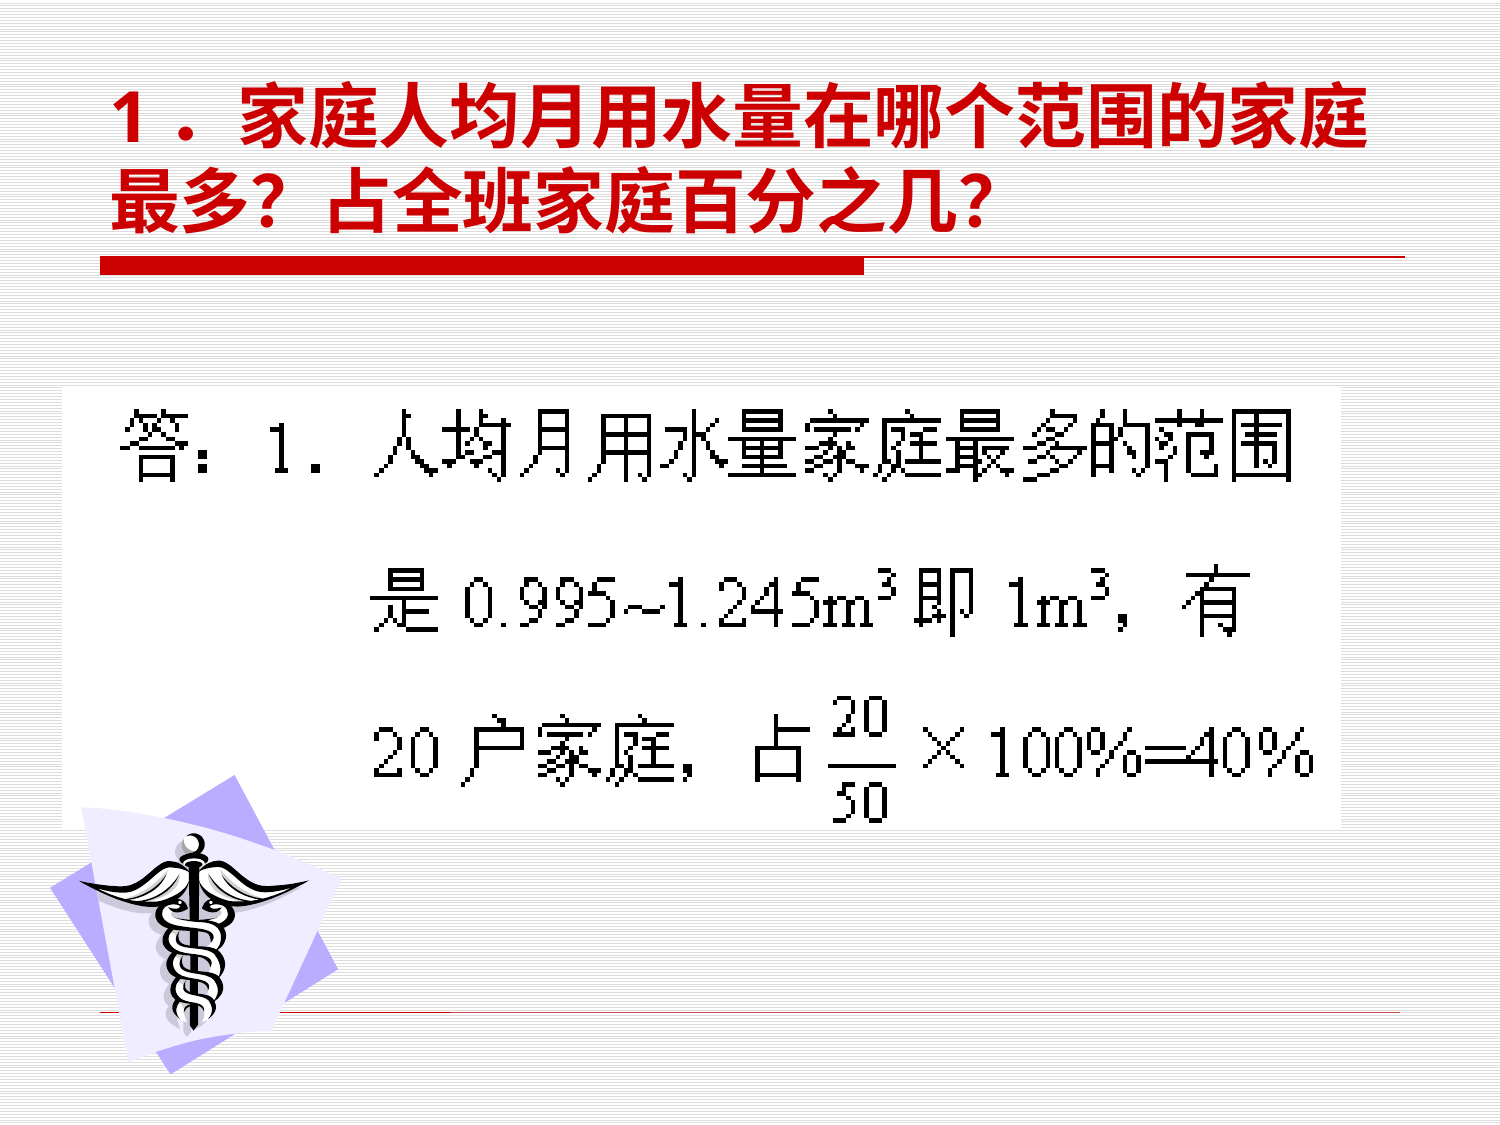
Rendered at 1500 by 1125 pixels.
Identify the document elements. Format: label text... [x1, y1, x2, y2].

title 1．家庭人均月用水量在哪个范围的家庭最多？占全班家庭百分之几？ [94, 50, 1407, 250]
picture [49, 387, 1341, 1075]
